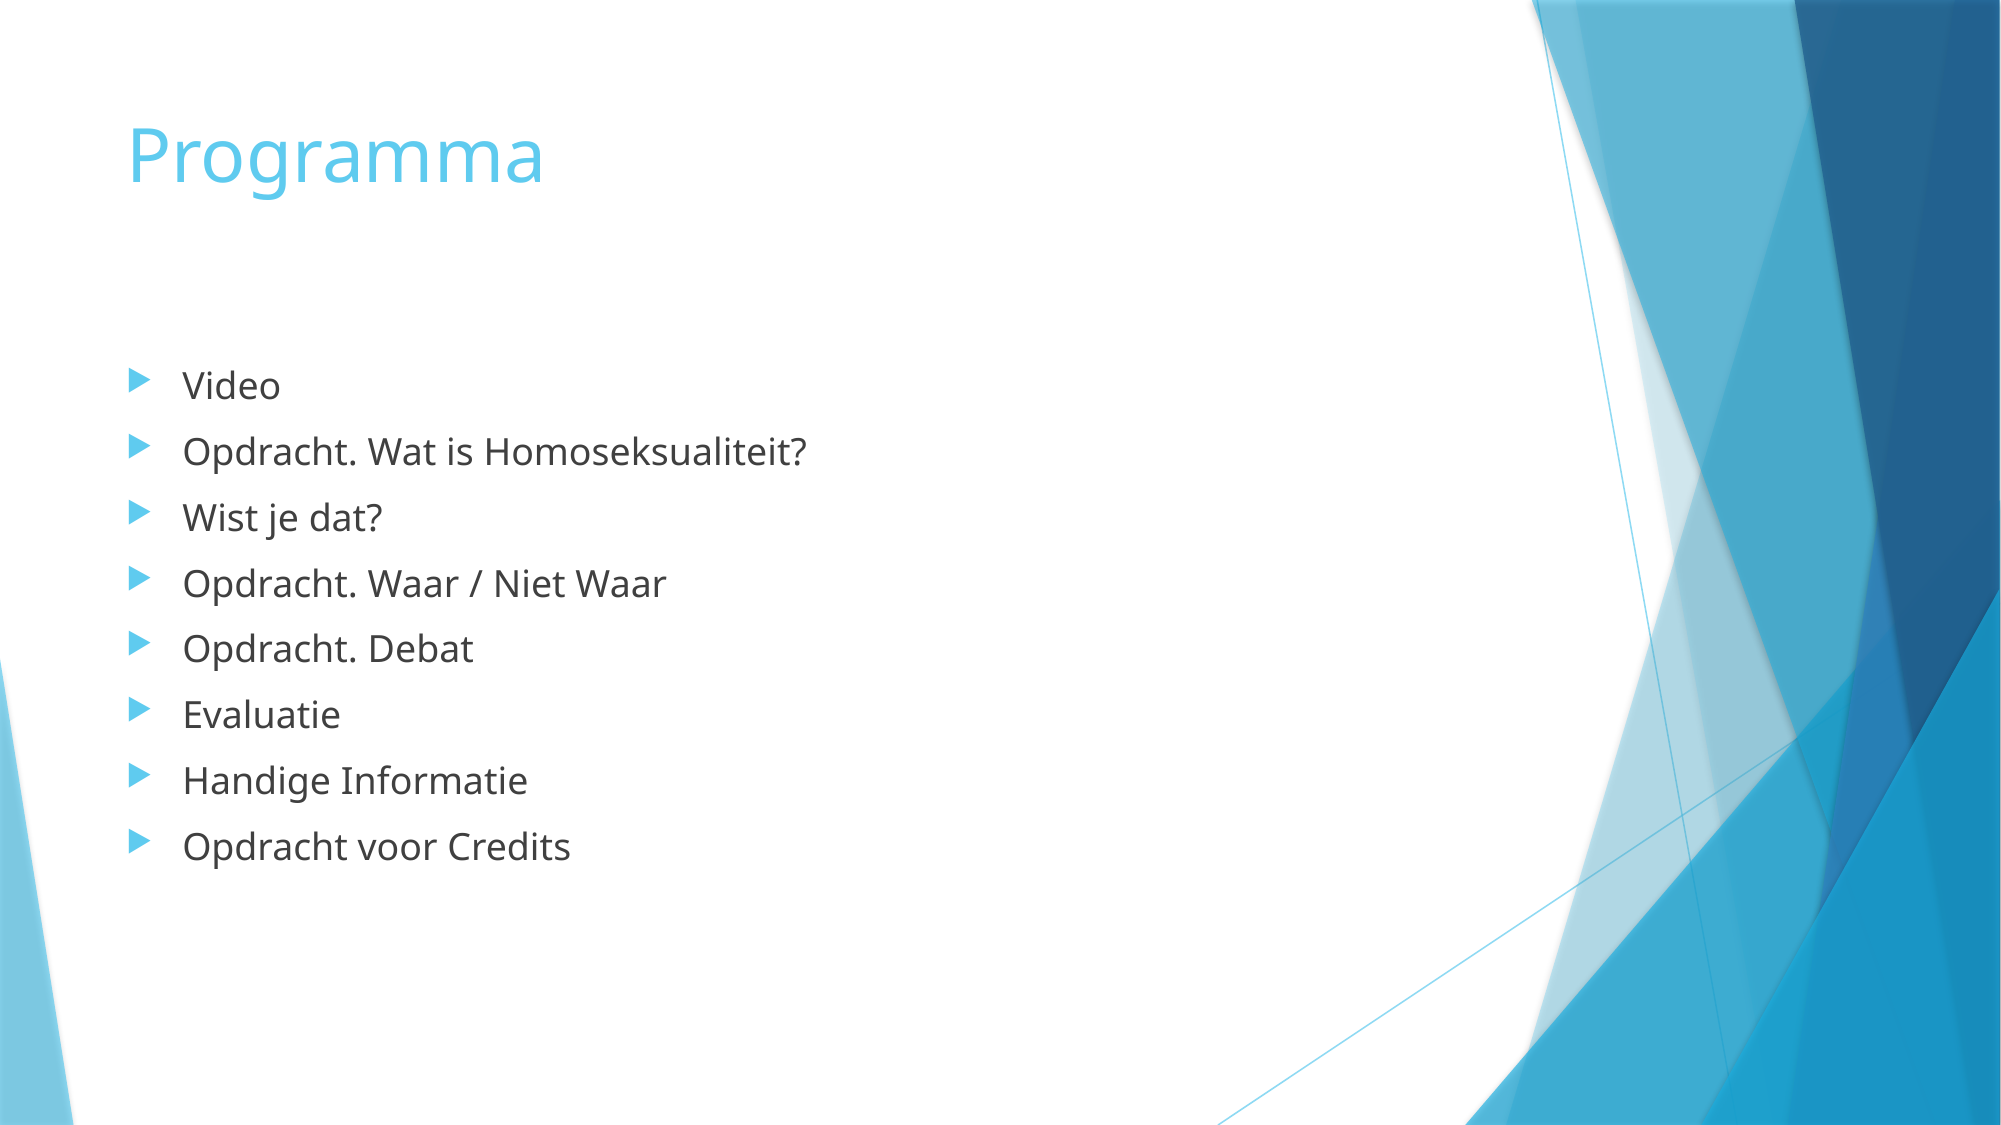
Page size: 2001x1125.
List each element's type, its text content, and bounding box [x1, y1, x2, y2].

list Video Opdracht. Wat is Homoseksualiteit? Wist je dat? Opdracht. Waar / Niet Waar Opdracht. Debat Evaluatie Handige Informatie Opdracht voor Credits [111, 354, 1522, 992]
title Programma [111, 99, 1522, 317]
